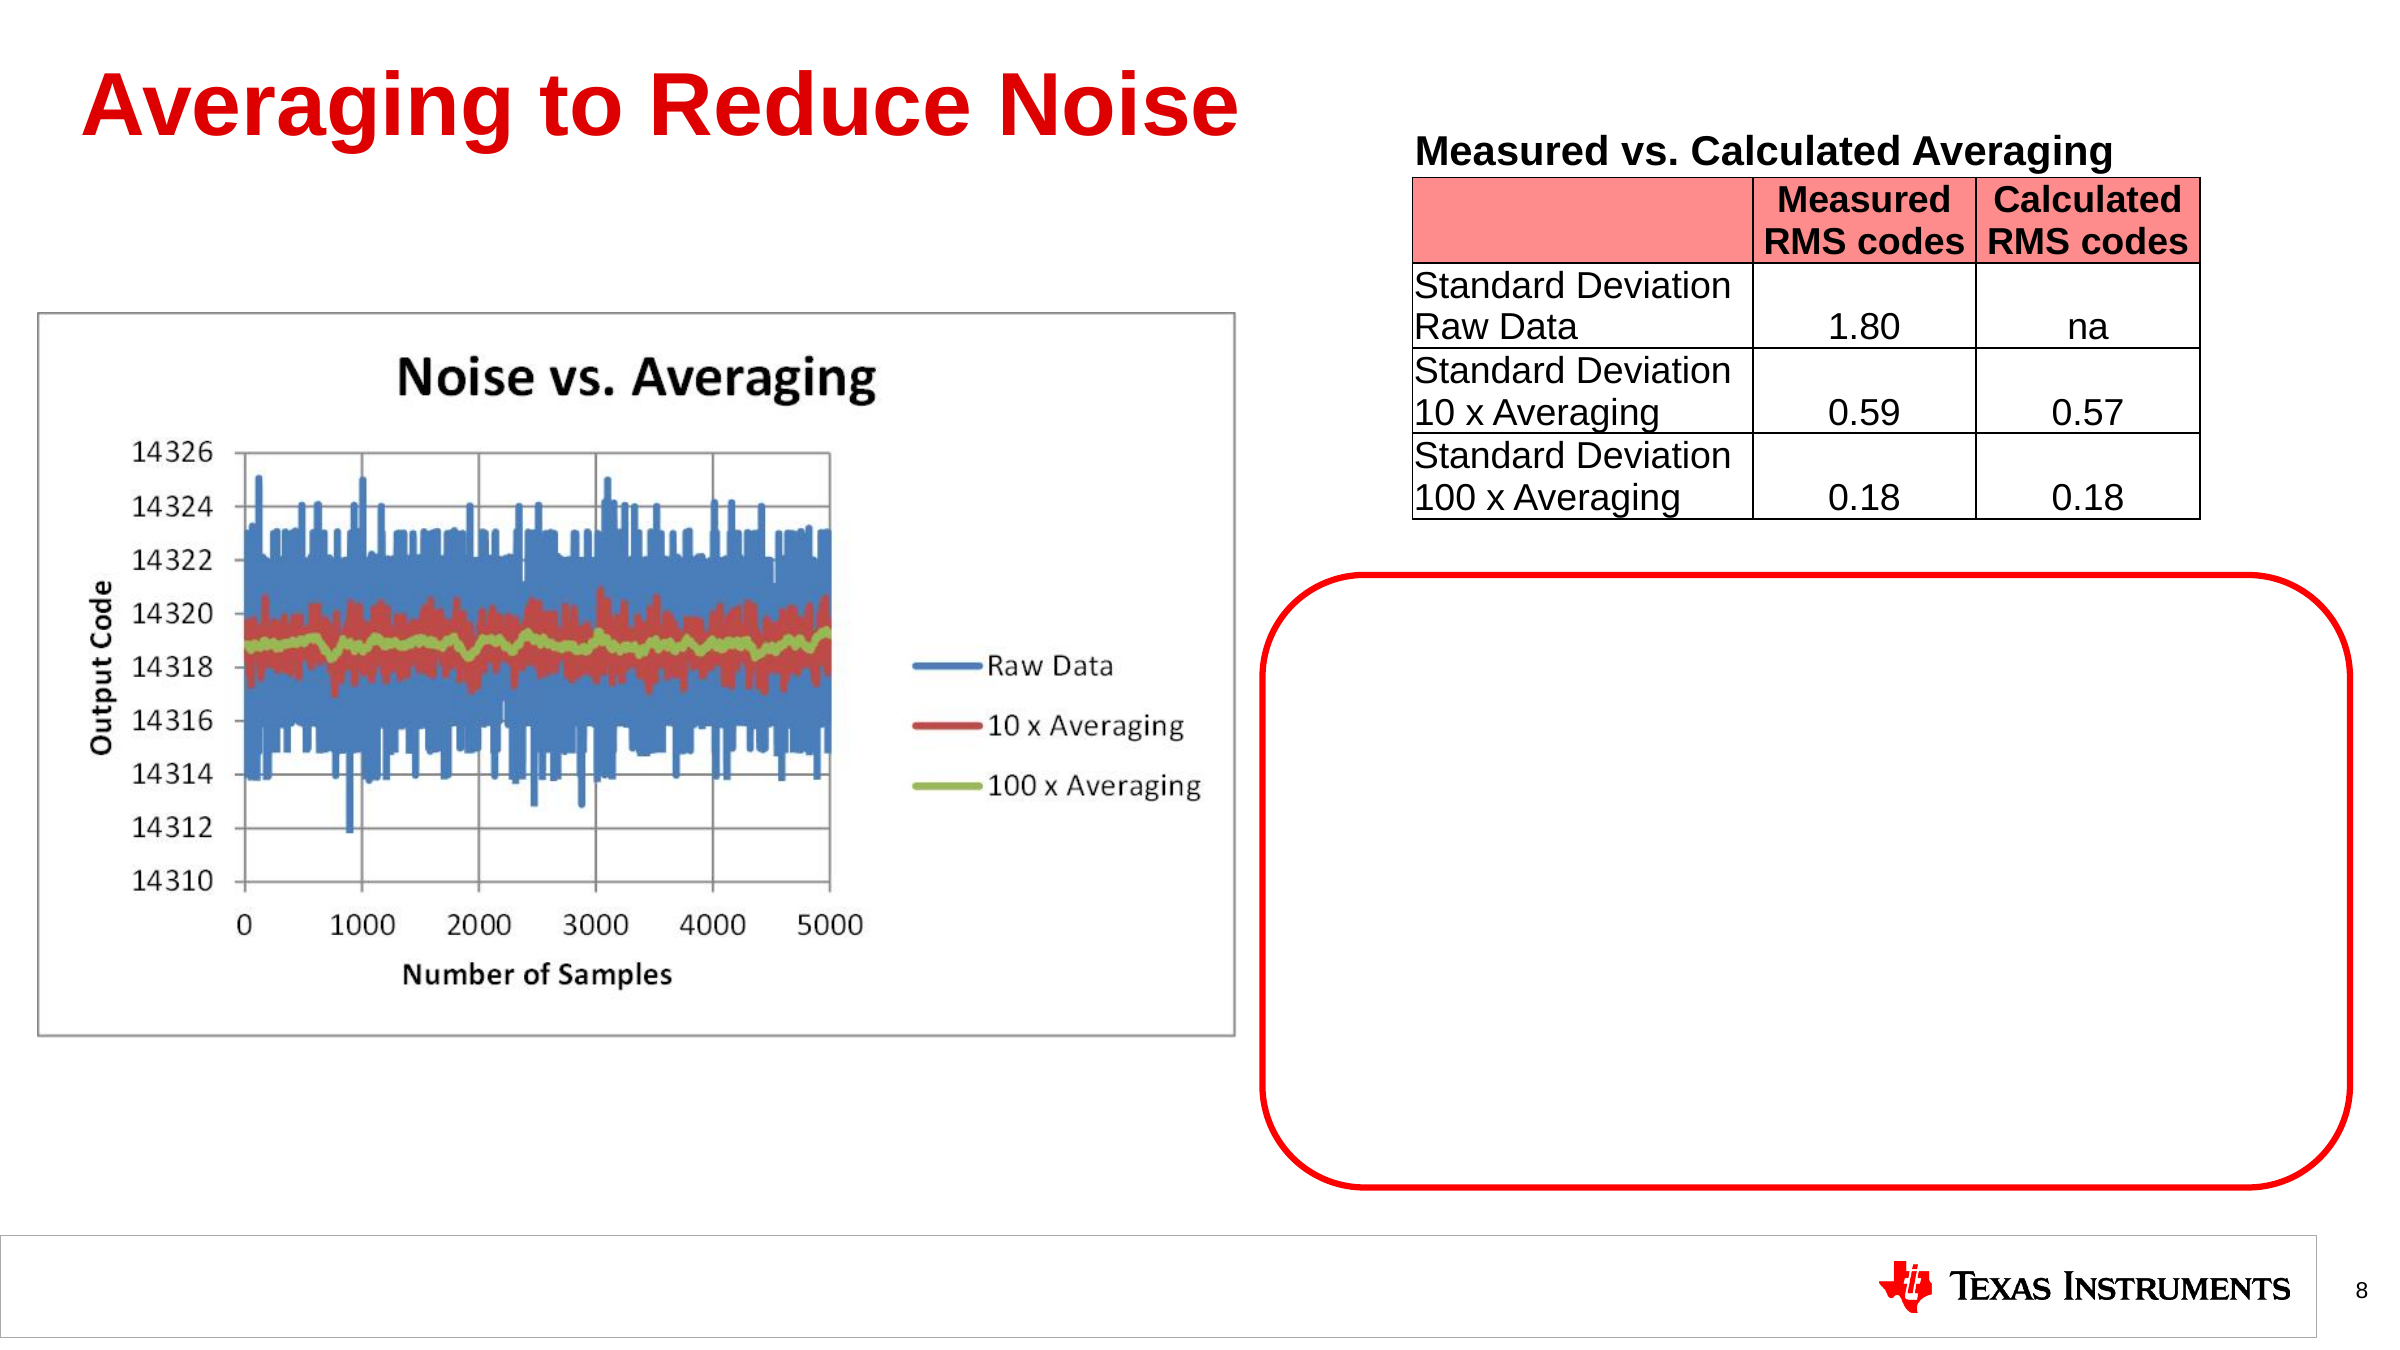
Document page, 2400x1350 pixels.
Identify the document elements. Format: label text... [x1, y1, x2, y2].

table_cell 0.18 [1977, 434, 2199, 518]
text_box [1260, 572, 2353, 1190]
table_cell 0.18 [1754, 434, 1975, 518]
picture [1879, 1307, 2290, 1313]
slide_number 8 [1828, 1265, 2389, 1307]
text_box Measured vs. Calculated Averaging [1400, 116, 2263, 182]
table_cell na [1977, 264, 2199, 347]
table_cell 0.59 [1754, 349, 1975, 432]
table_header Calculated RMS codes [1977, 182, 2199, 262]
table_header [1413, 182, 1752, 262]
picture [37, 312, 1237, 1038]
table_header Measured RMS codes [1754, 182, 1975, 262]
table_cell Standard Deviation Raw Data [1413, 264, 1752, 347]
table_cell 1.80 [1754, 264, 1975, 347]
title Averaging to Reduce Noise [60, 27, 2282, 189]
picture [1879, 1261, 2290, 1265]
table_cell Standard Deviation 10 x Averaging [1413, 349, 1752, 432]
table_cell 0.57 [1977, 349, 2199, 432]
table_cell Standard Deviation 100 x Averaging [1413, 434, 1752, 518]
